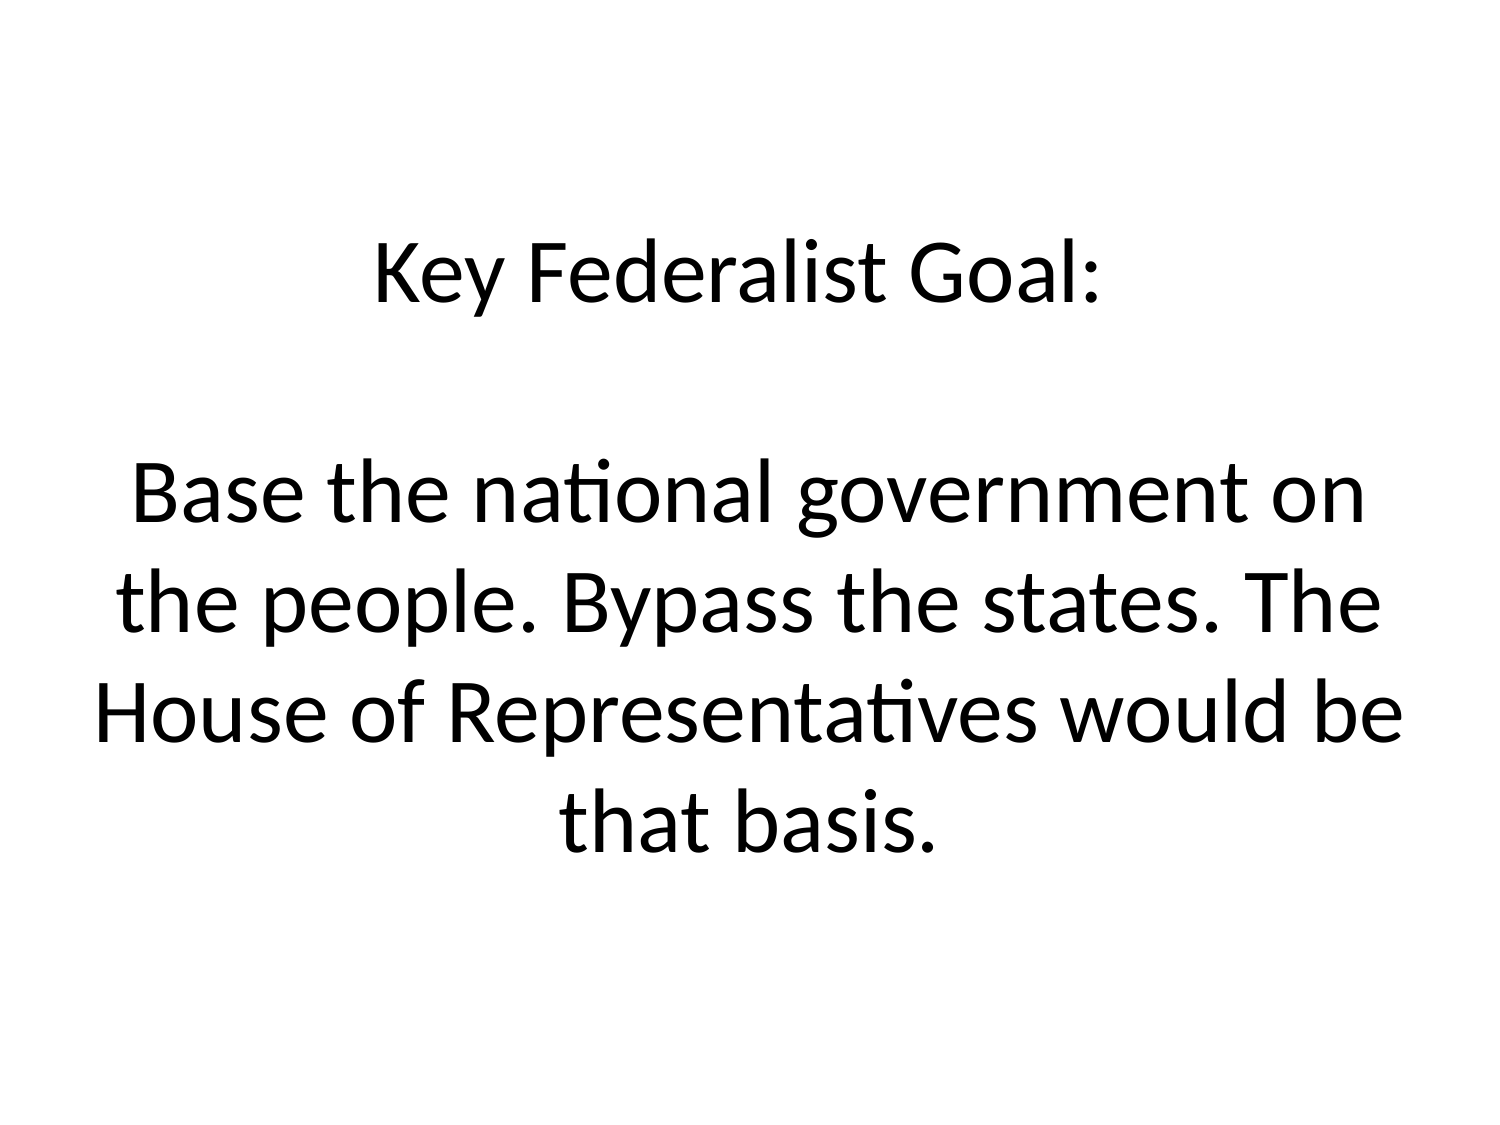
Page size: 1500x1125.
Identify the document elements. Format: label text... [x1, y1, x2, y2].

title Key Federalist Goal: Base the national government on the people. Bypass the states. The House of Representatives would be that basis. [74, 44, 1426, 1038]
